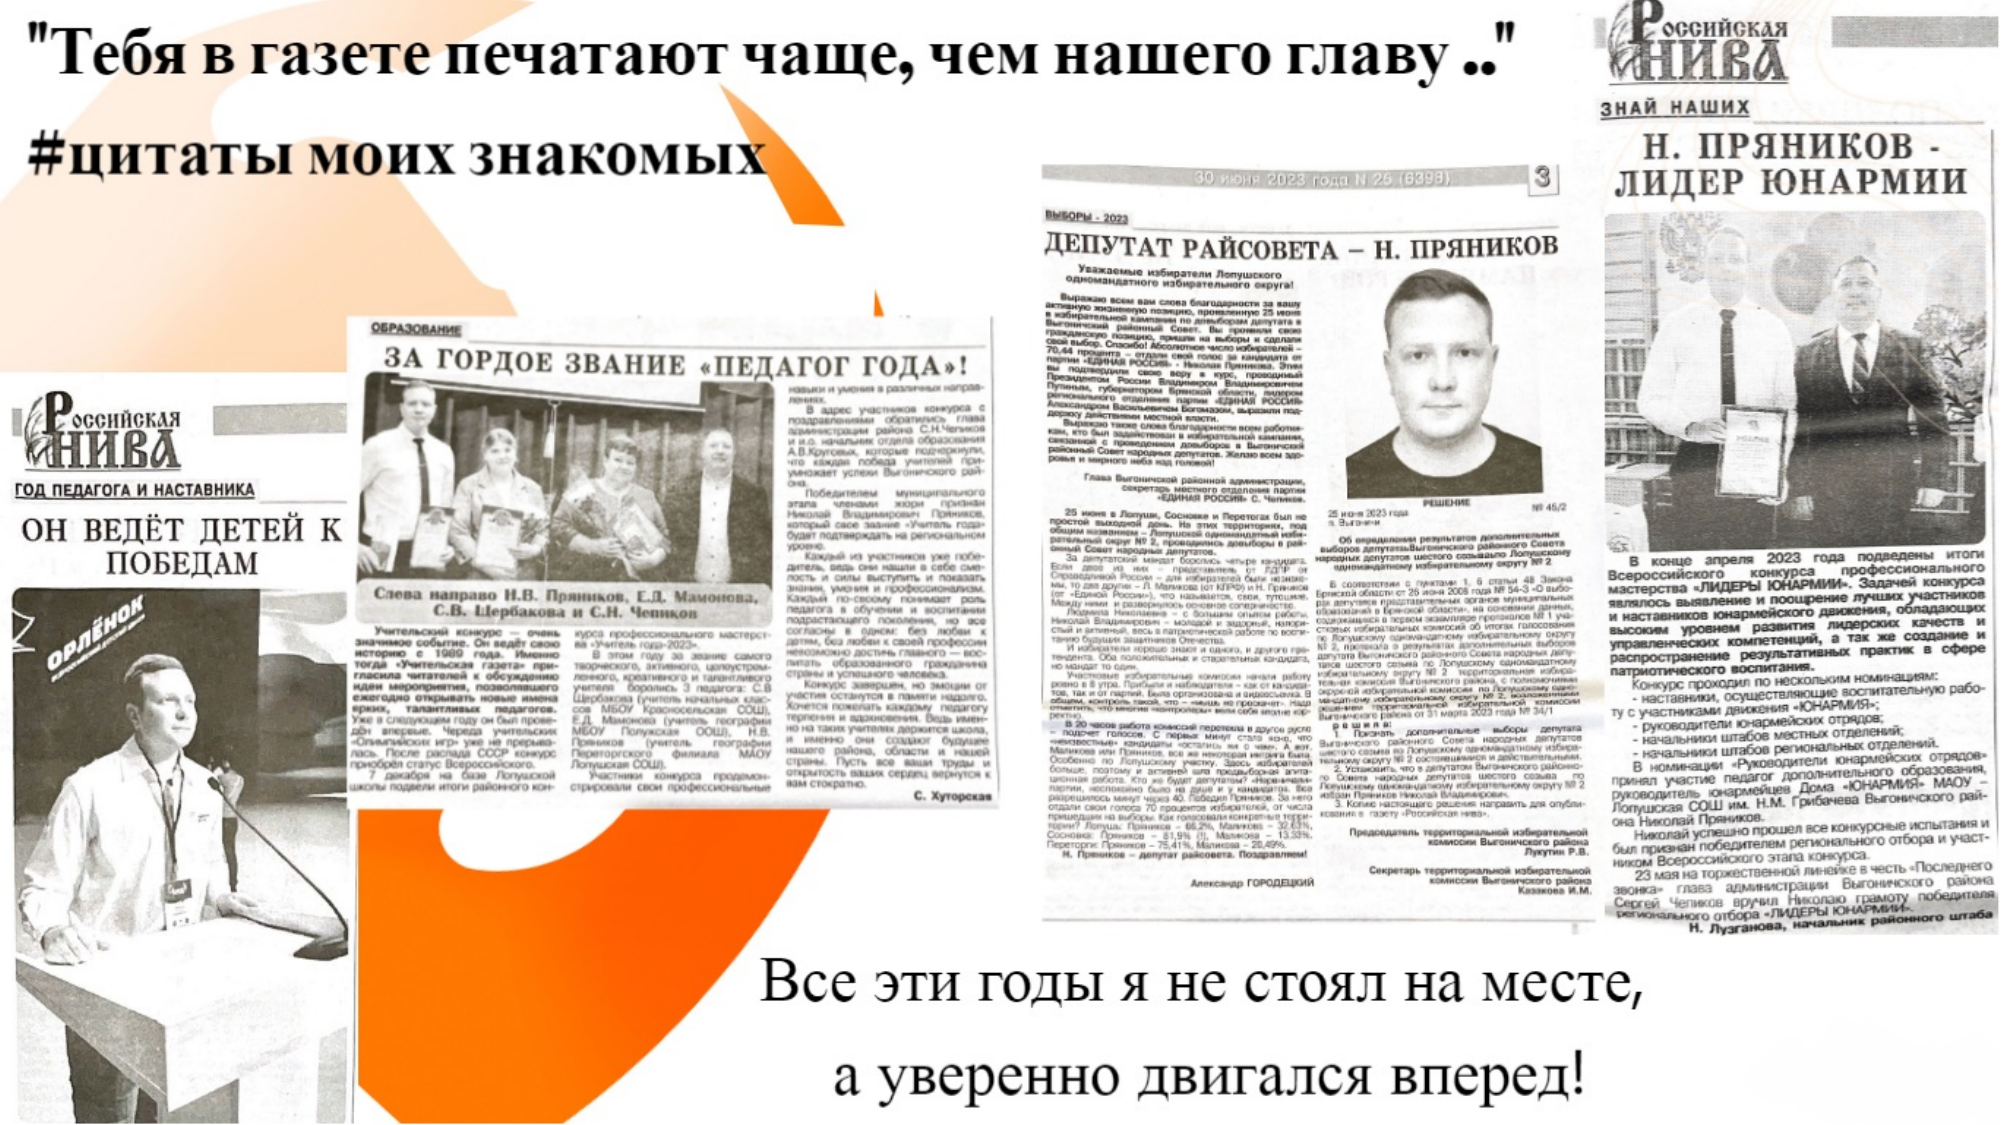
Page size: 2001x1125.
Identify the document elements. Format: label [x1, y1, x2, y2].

list [0, 0, 2000, 1125]
